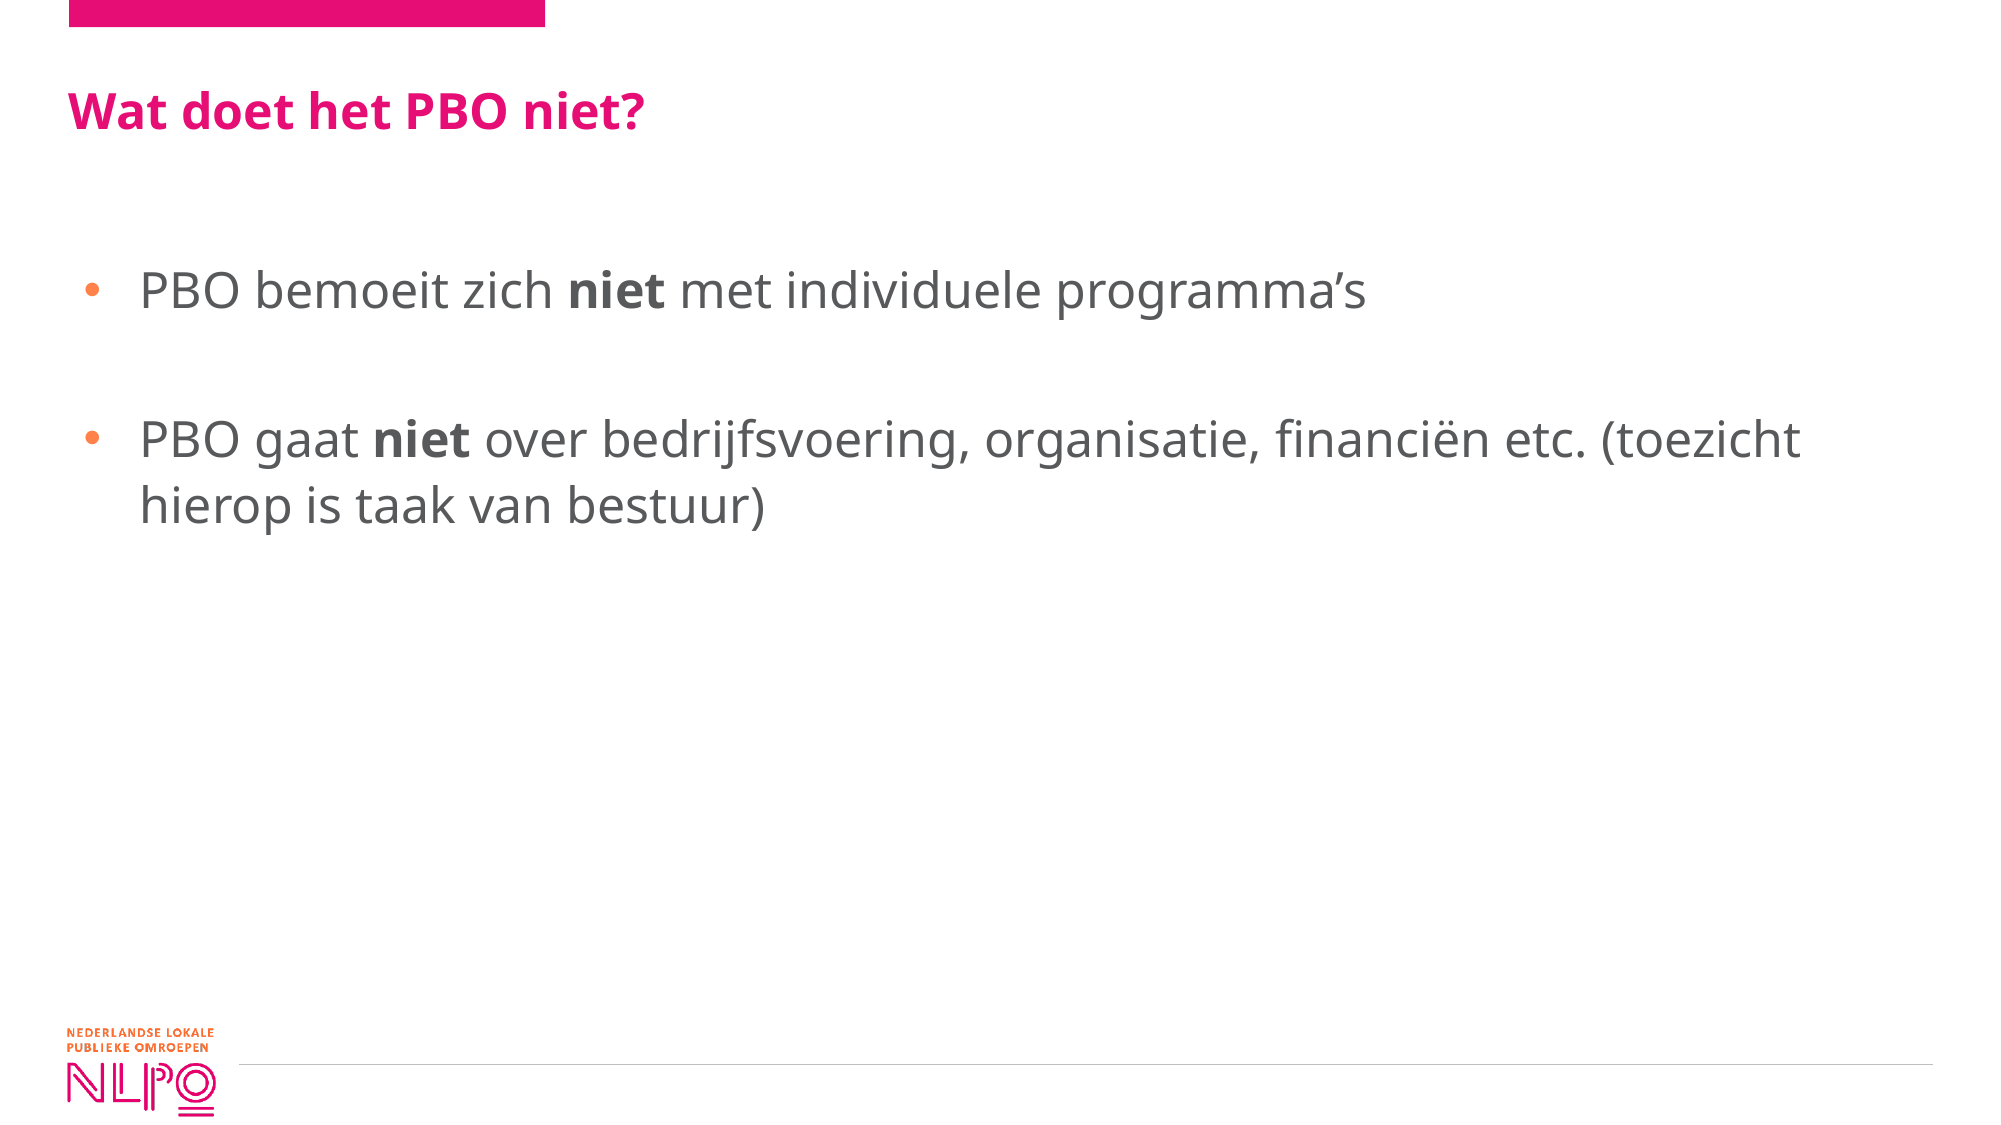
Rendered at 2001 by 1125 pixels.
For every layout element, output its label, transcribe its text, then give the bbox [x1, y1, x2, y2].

title Wat doet het PBO niet? [68, 59, 1934, 141]
picture [67, 1028, 216, 1118]
text_box PBO bemoeit zich niet met individuele programma’s PBO gaat niet over bedrijfsvoering, organisatie, financiën etc. (toezicht hierop is taak van bestuur) [68, 245, 1839, 581]
